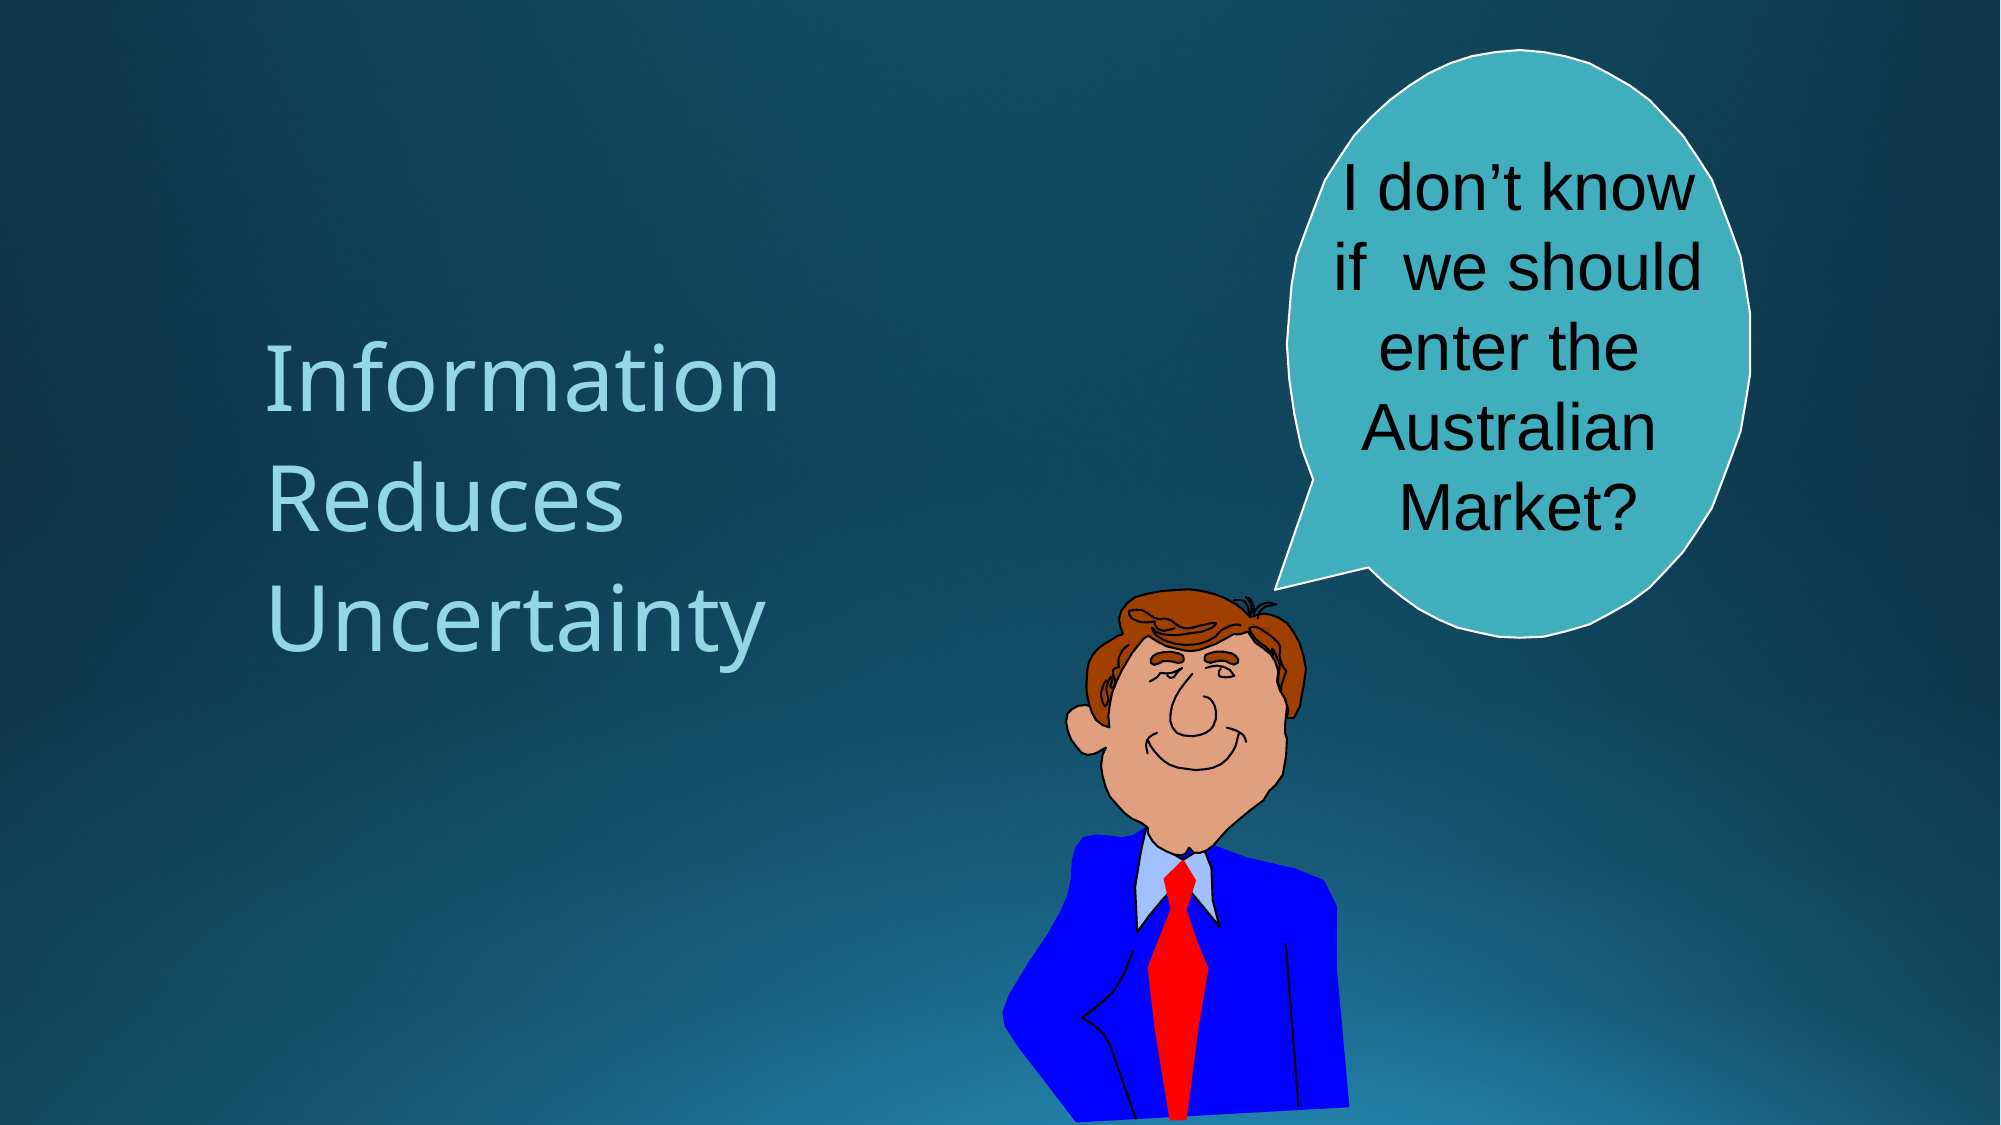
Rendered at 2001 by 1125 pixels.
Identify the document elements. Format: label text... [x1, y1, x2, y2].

list Information Reduces Uncertainty [249, 324, 1525, 1000]
picture [0, 0, 2001, 1125]
text_box I don’t know if we should enter the Australian Market? [1366, 142, 1671, 546]
text_box [1288, 50, 1751, 638]
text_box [999, 585, 1354, 1125]
